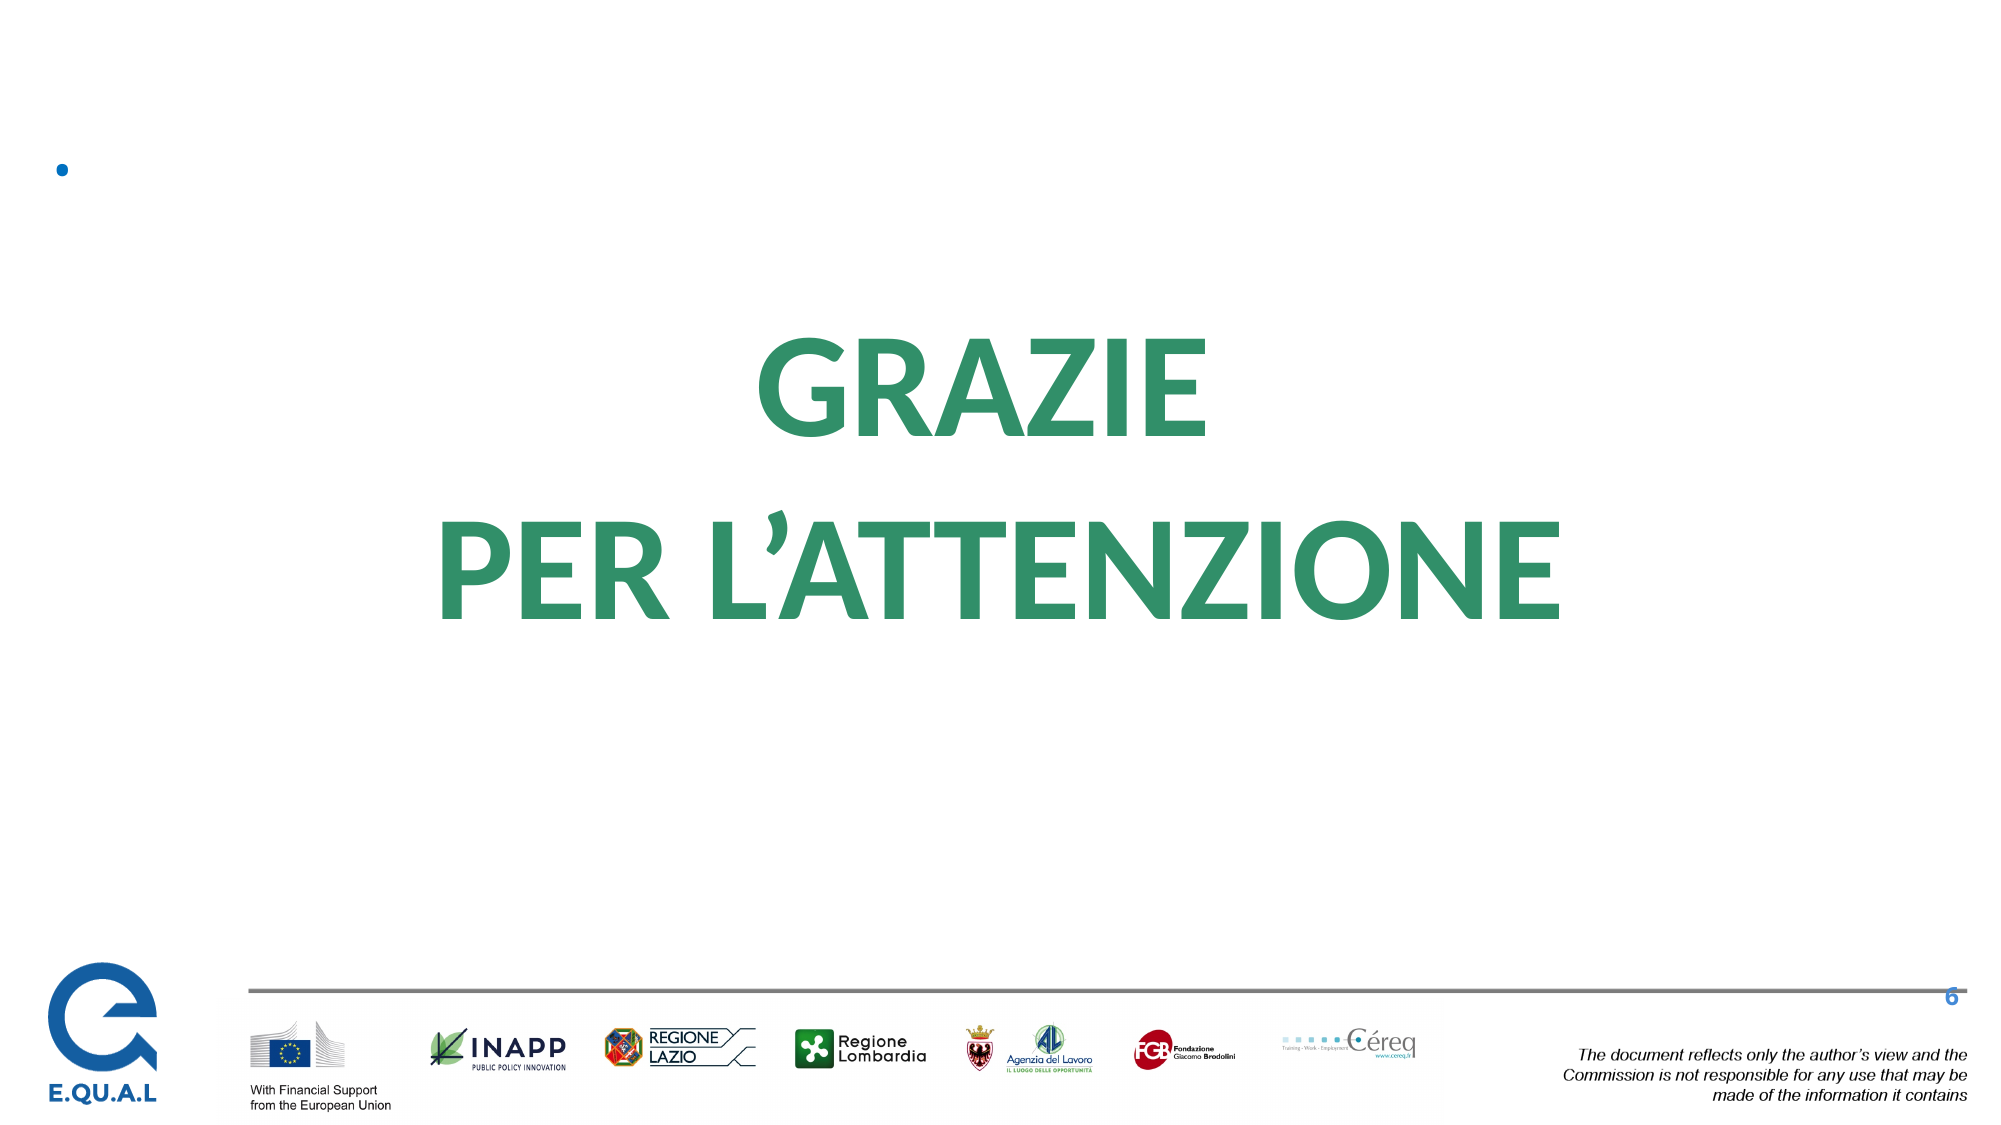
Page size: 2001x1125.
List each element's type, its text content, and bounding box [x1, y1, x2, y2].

picture [0, 943, 2000, 1125]
list GRAZIE PER L’ATTENZIONE [137, 299, 1863, 1014]
title . [35, 37, 1818, 255]
